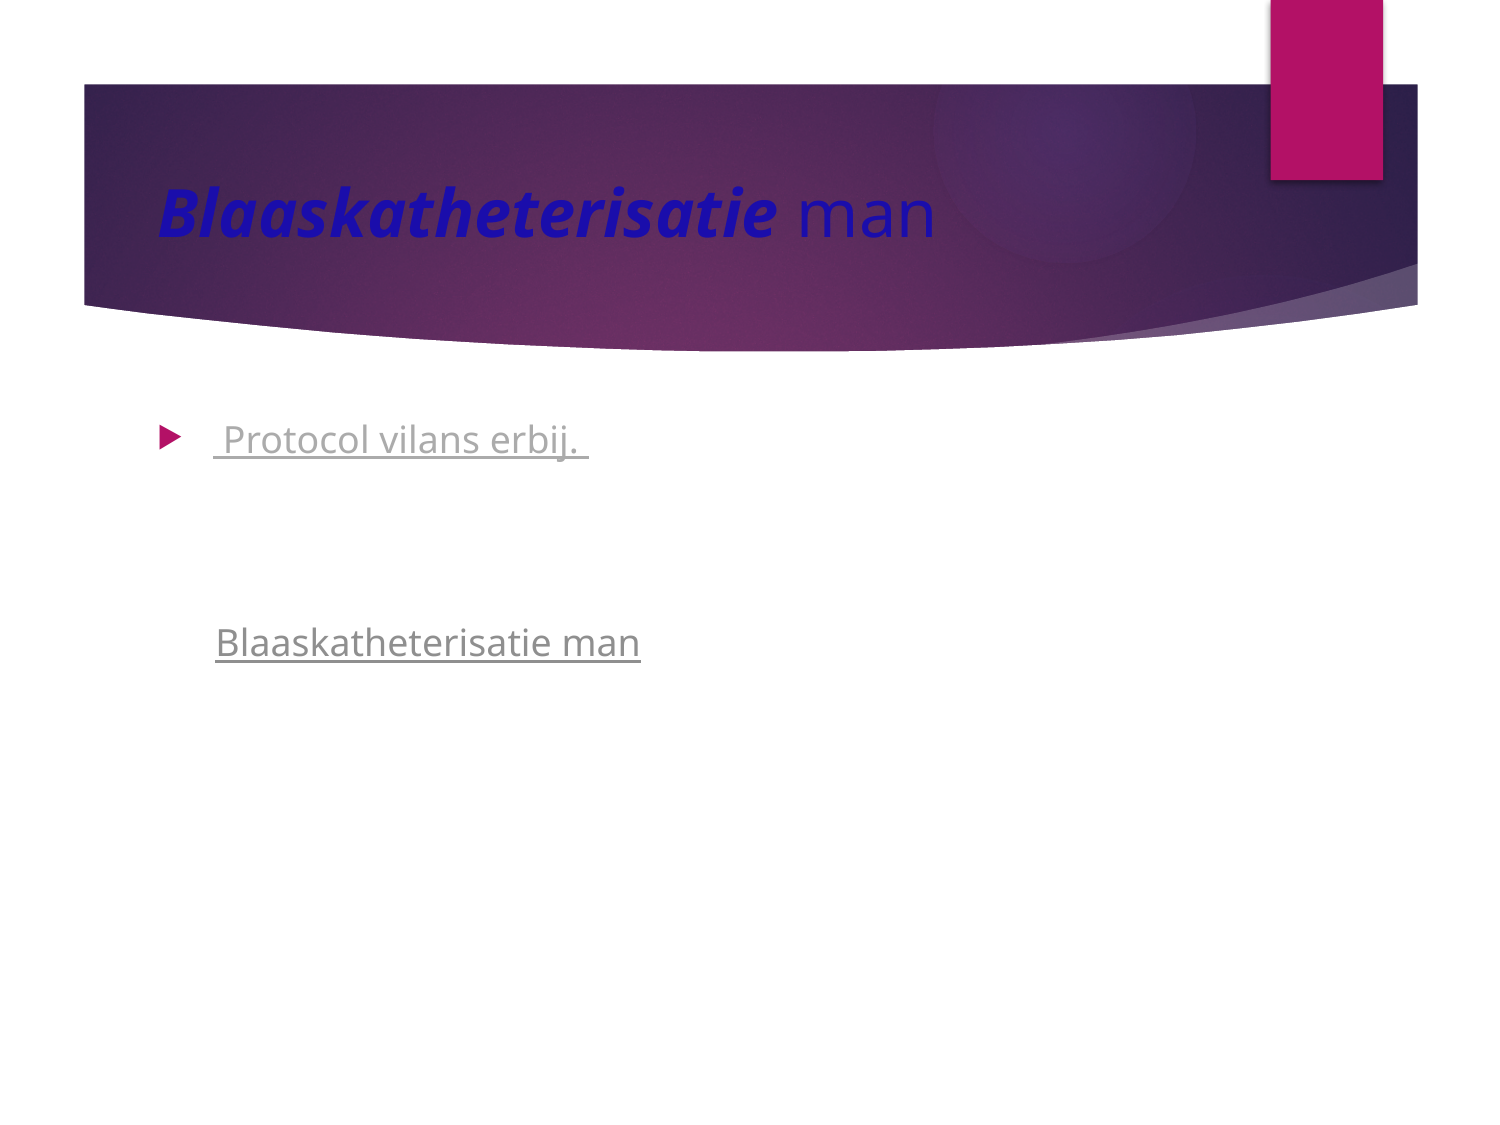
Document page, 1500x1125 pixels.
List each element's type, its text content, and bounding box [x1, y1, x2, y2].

list Protocol vilans erbij. Blaaskatheterisatie man [141, 408, 1183, 988]
title Blaaskatheterisatie man [142, 152, 1183, 269]
